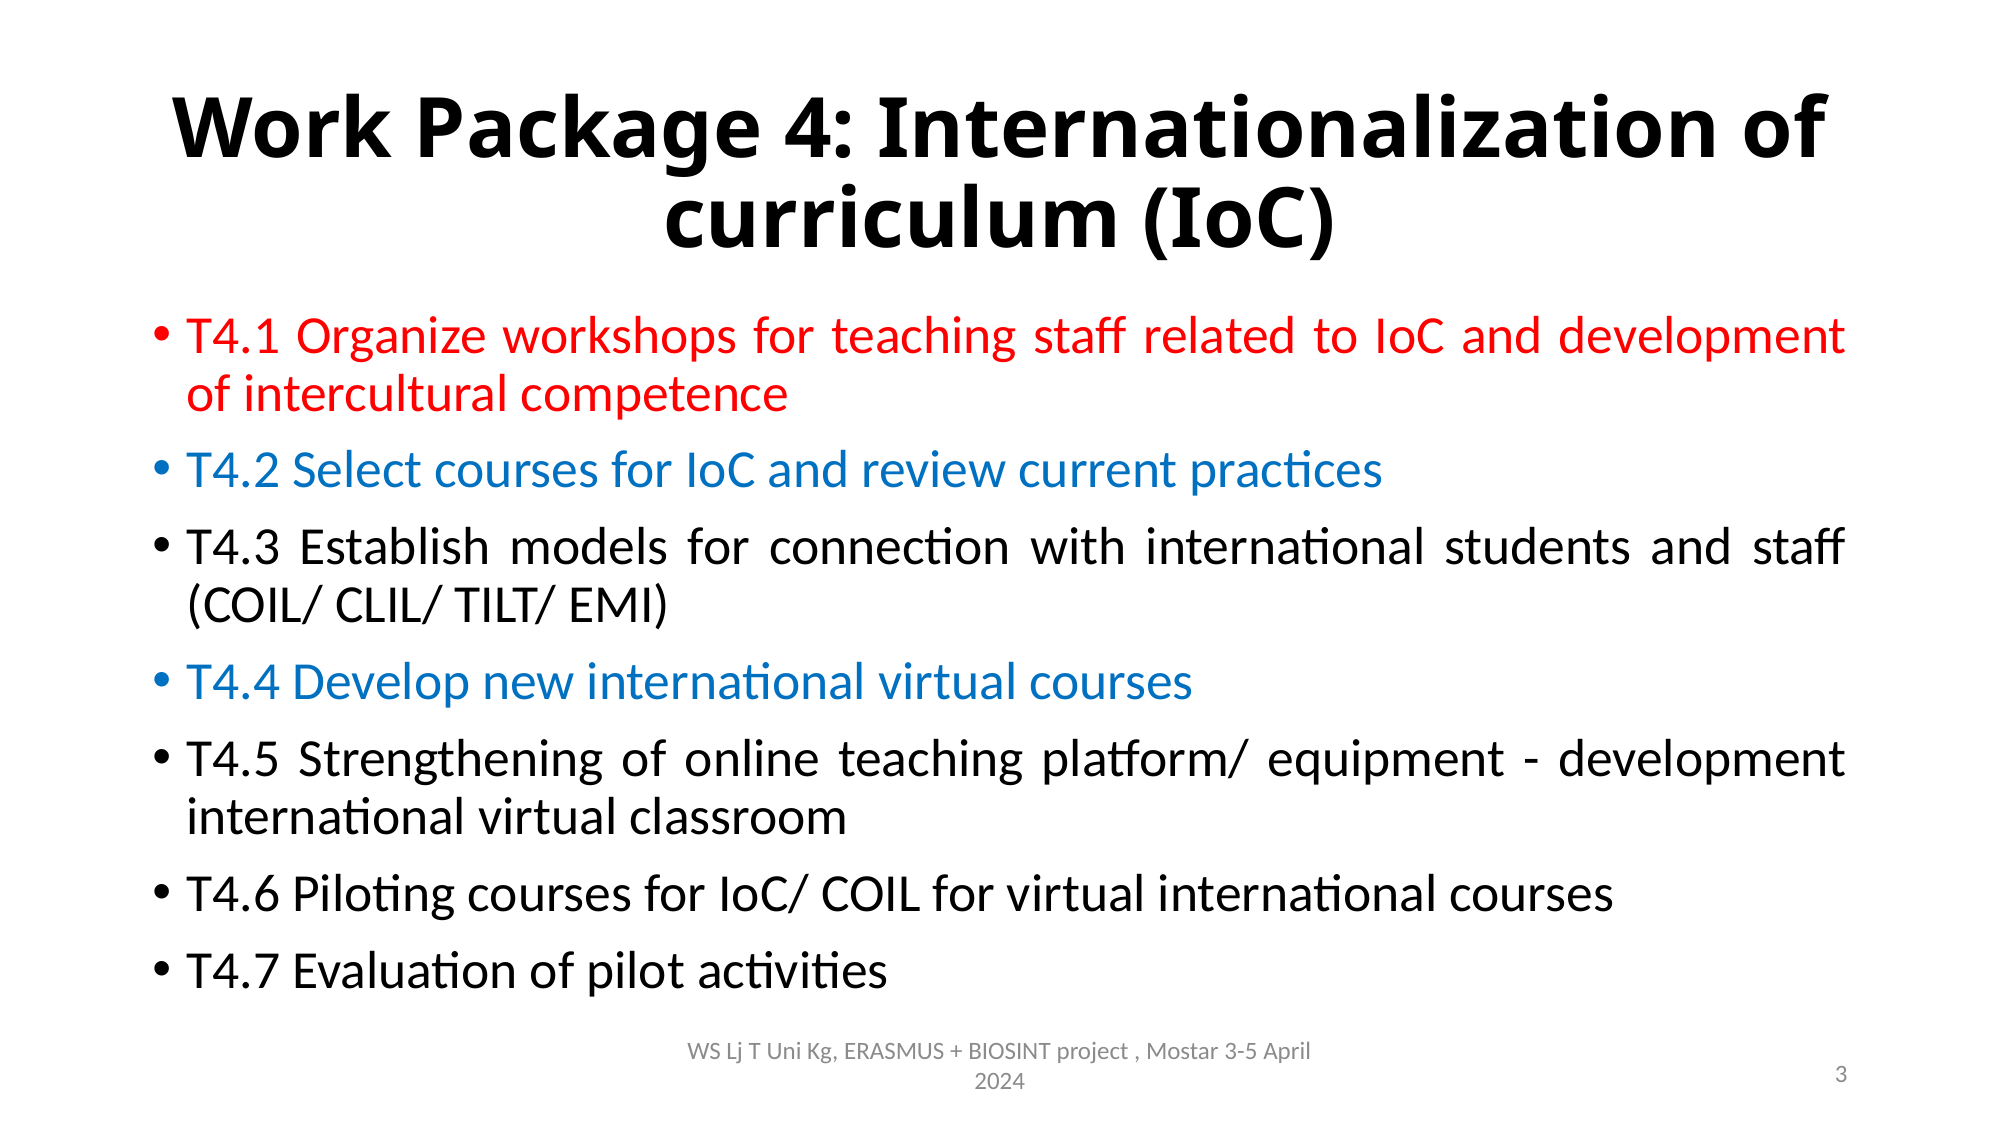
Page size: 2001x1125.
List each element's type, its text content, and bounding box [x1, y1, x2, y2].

list T4.1 Organize workshops for teaching staff related to IoC and development of intercultural competence T4.2 Select courses for IoC and review current practices T4.3 Establish models for connection with international students and staff (COIL/ CLIL/ TILT/ EMI) T4.4 Develop new international virtual courses T4.5 Strengthening of online teaching platform/ equipment - development international virtual classroom T4.6 Piloting courses for IoC/ COIL for virtual international courses T4.7 Evaluation of pilot activities [137, 299, 1863, 1014]
slide_number 3 [1412, 1042, 1863, 1103]
title Work Package 4: Internationalization of curriculum (IoC) [78, 111, 1922, 240]
footer WS Lj T Uni Kg, ERASMUS + BIOSINT project , Mostar 3-5 April 2024 [662, 1035, 1338, 1095]
